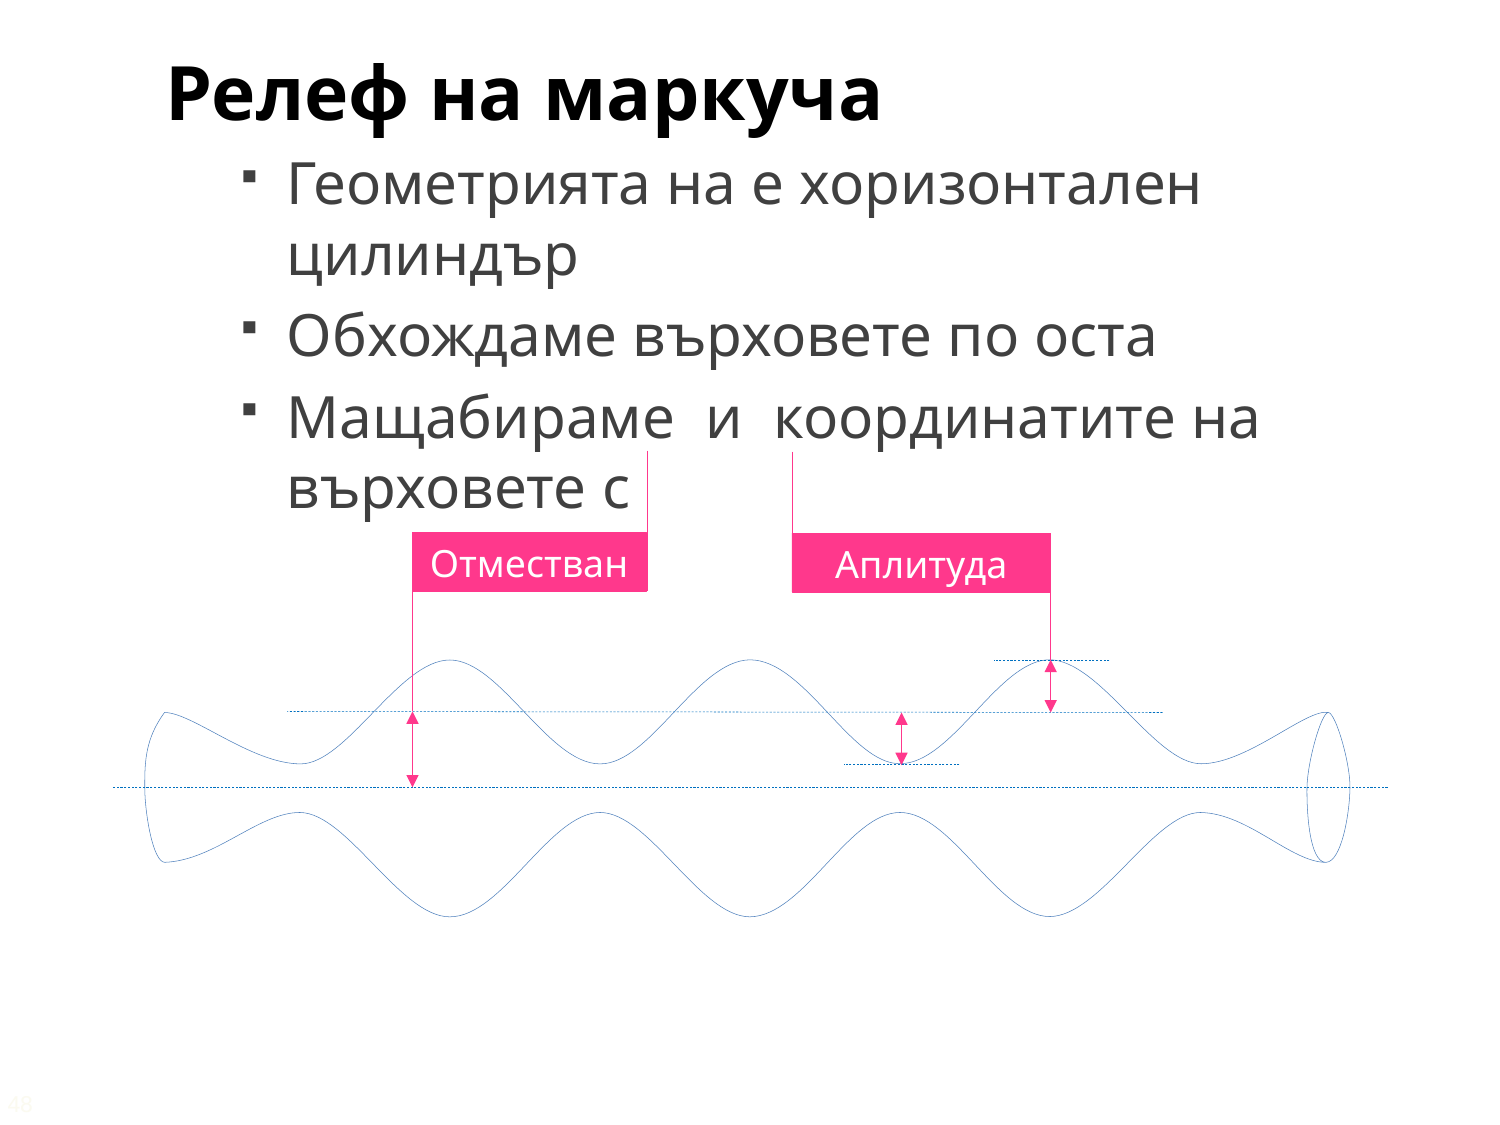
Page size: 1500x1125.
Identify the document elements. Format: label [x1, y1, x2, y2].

text_box [791, 451, 1051, 593]
text_box [674, 657, 828, 709]
text_box [142, 796, 1352, 919]
text_box [975, 669, 1027, 709]
text_box [142, 710, 408, 786]
text_box [1073, 669, 1127, 709]
text_box [416, 710, 1353, 786]
text_box [412, 450, 648, 592]
text_box [373, 676, 408, 709]
text_box [416, 657, 525, 709]
